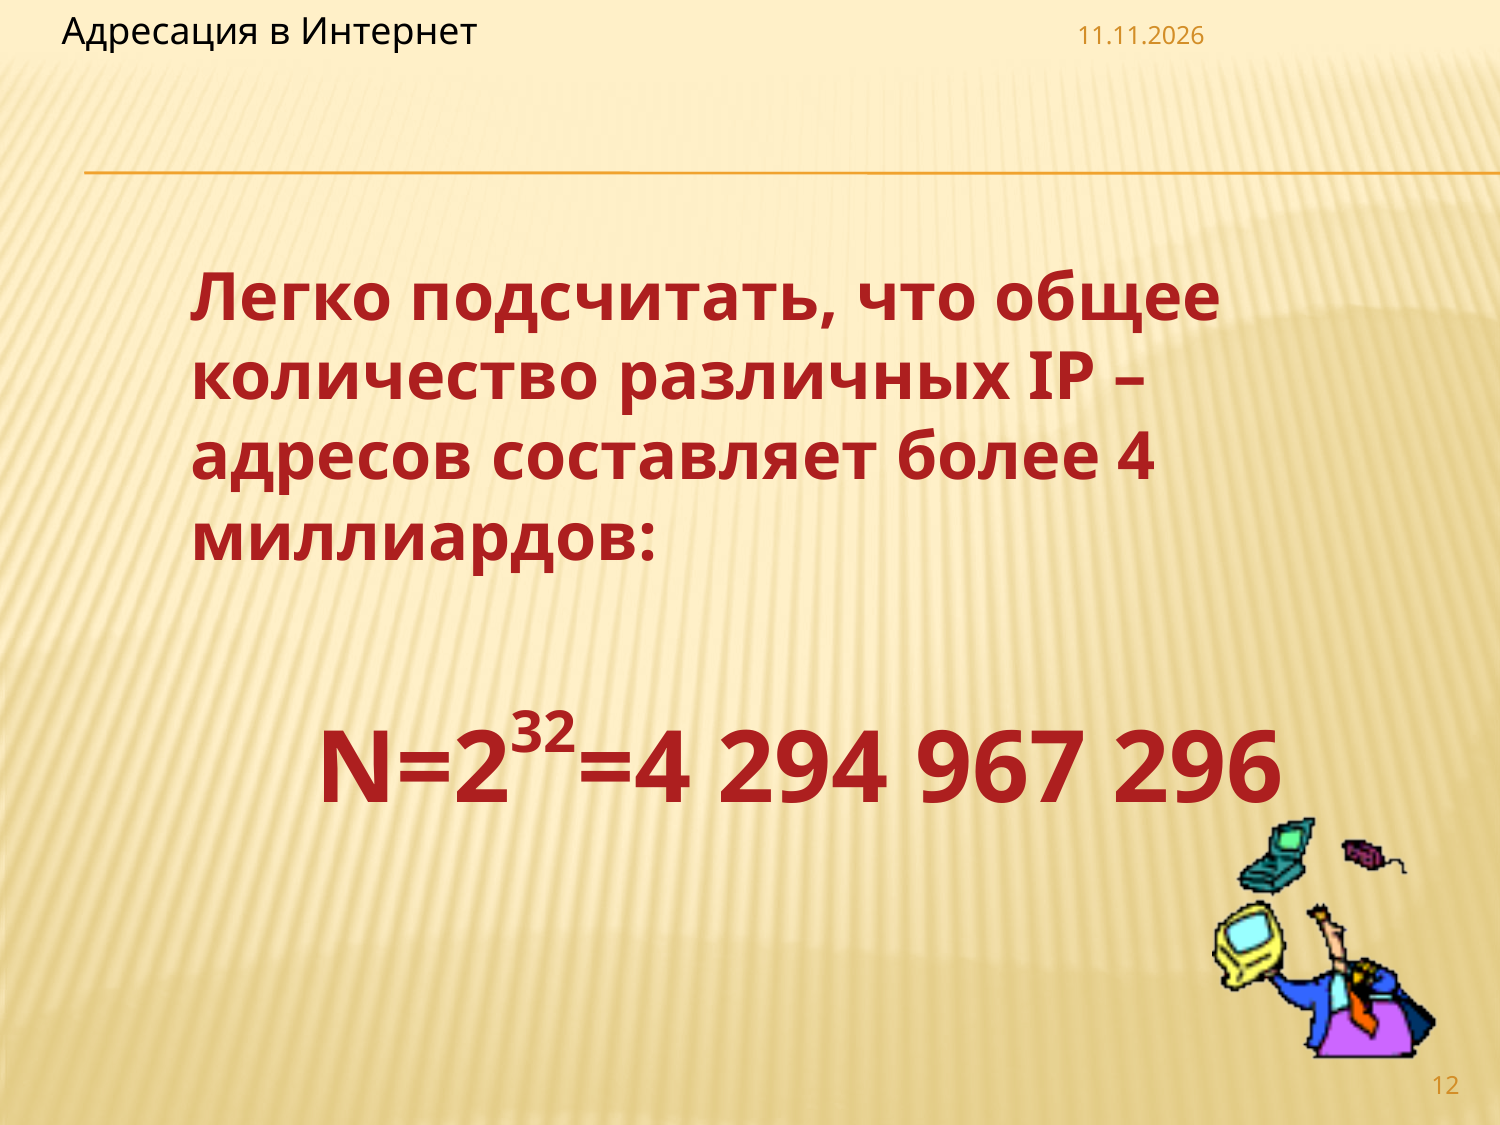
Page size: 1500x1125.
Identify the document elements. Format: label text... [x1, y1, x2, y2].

list N=232=4 294 967 296 [174, 687, 1425, 963]
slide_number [1062, 12, 1475, 60]
slide_number 12 [1350, 1061, 1475, 1103]
text_box Адресация в Интернет [46, 0, 563, 60]
text_box Легко подсчитать, что общее количество различных IP – адресов составляет более 4 миллиардов: [175, 246, 1442, 581]
picture [1212, 799, 1450, 1063]
